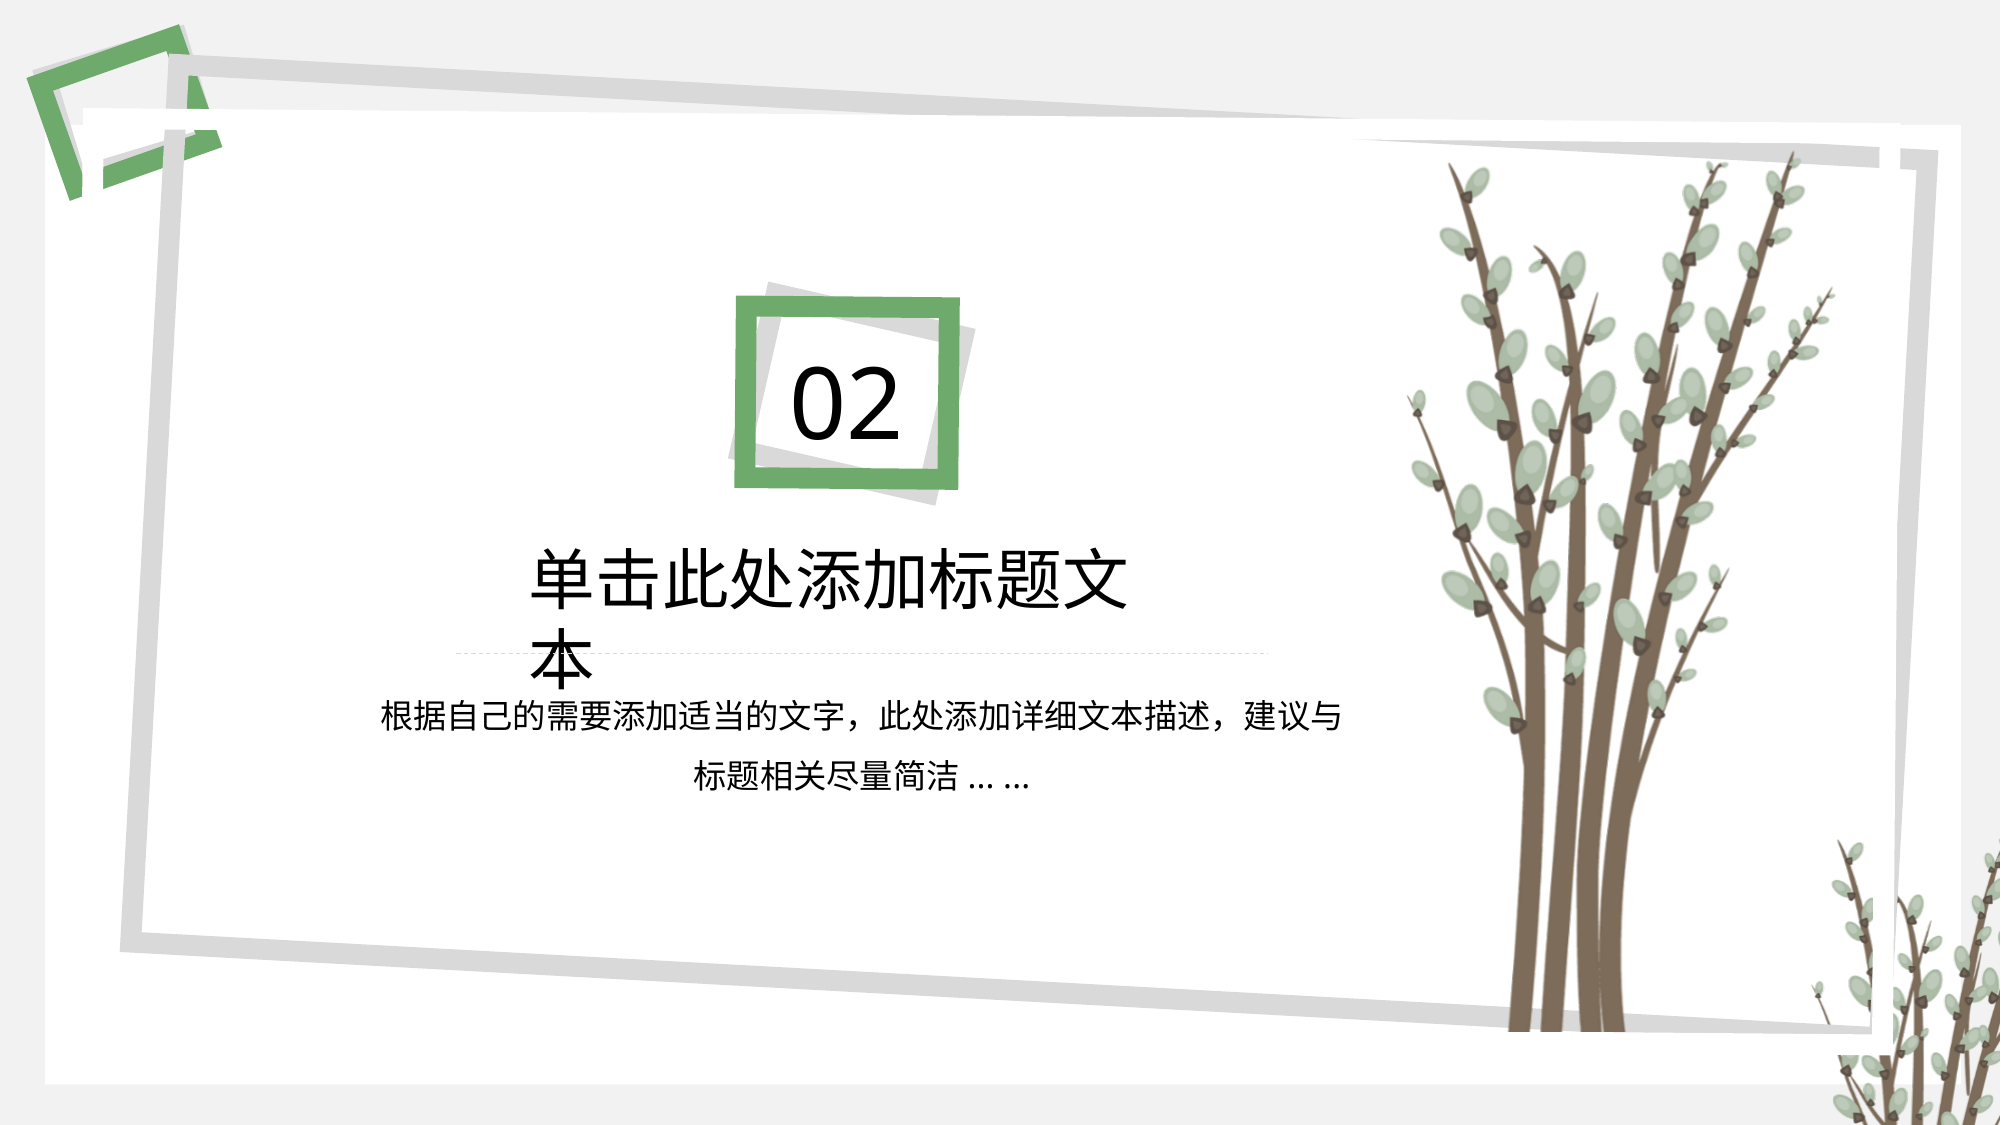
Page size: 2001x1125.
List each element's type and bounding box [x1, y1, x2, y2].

text_box [745, 306, 949, 479]
picture [1771, 782, 2000, 1125]
text_box [89, 109, 1904, 1038]
picture [1342, 71, 1901, 1032]
